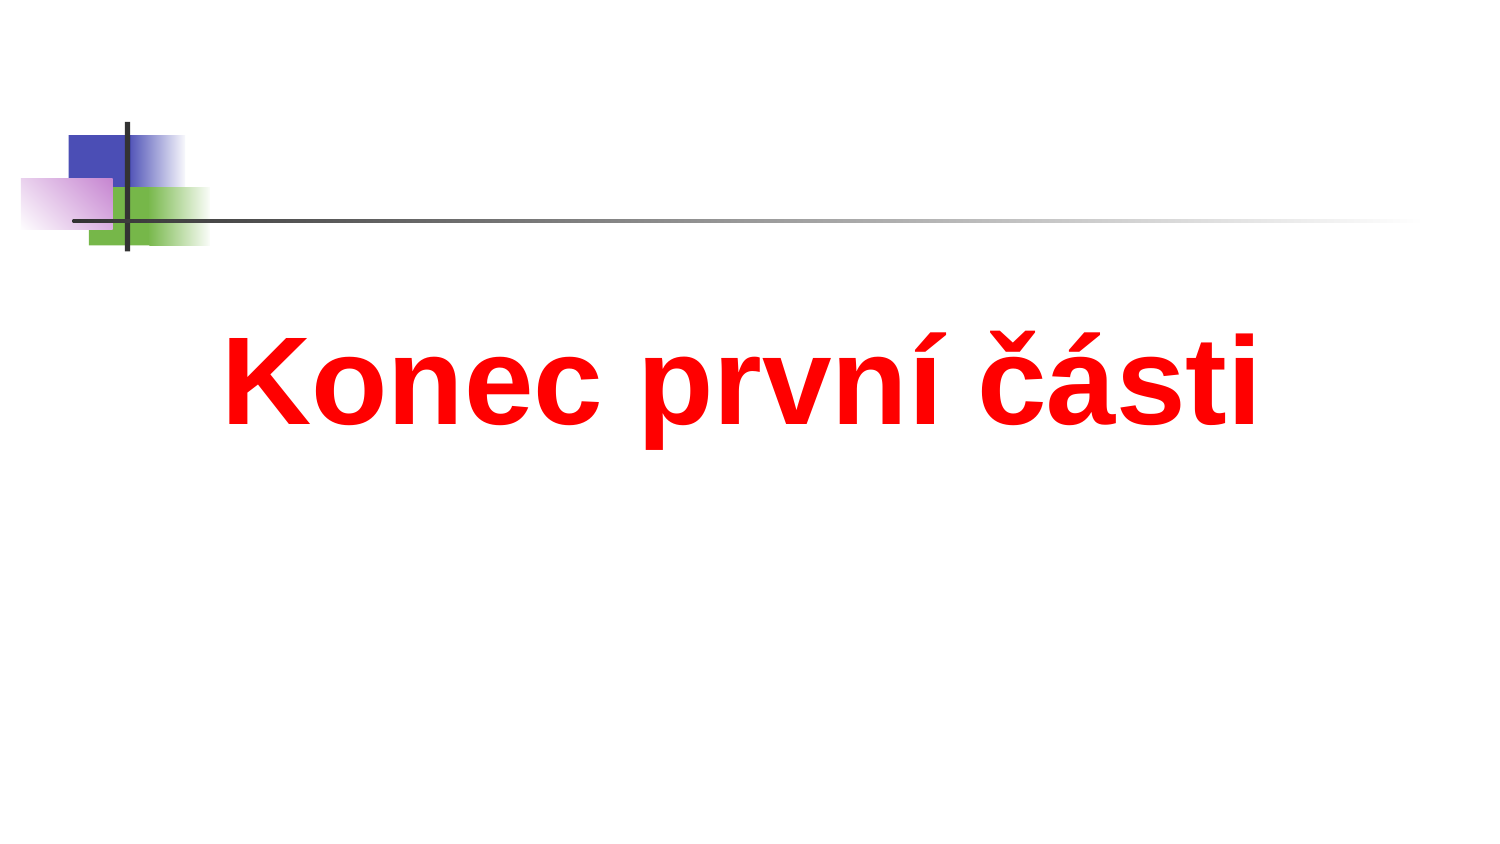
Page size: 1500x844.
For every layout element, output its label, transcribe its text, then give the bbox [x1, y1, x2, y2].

text_box Konec první části [206, 291, 1317, 457]
